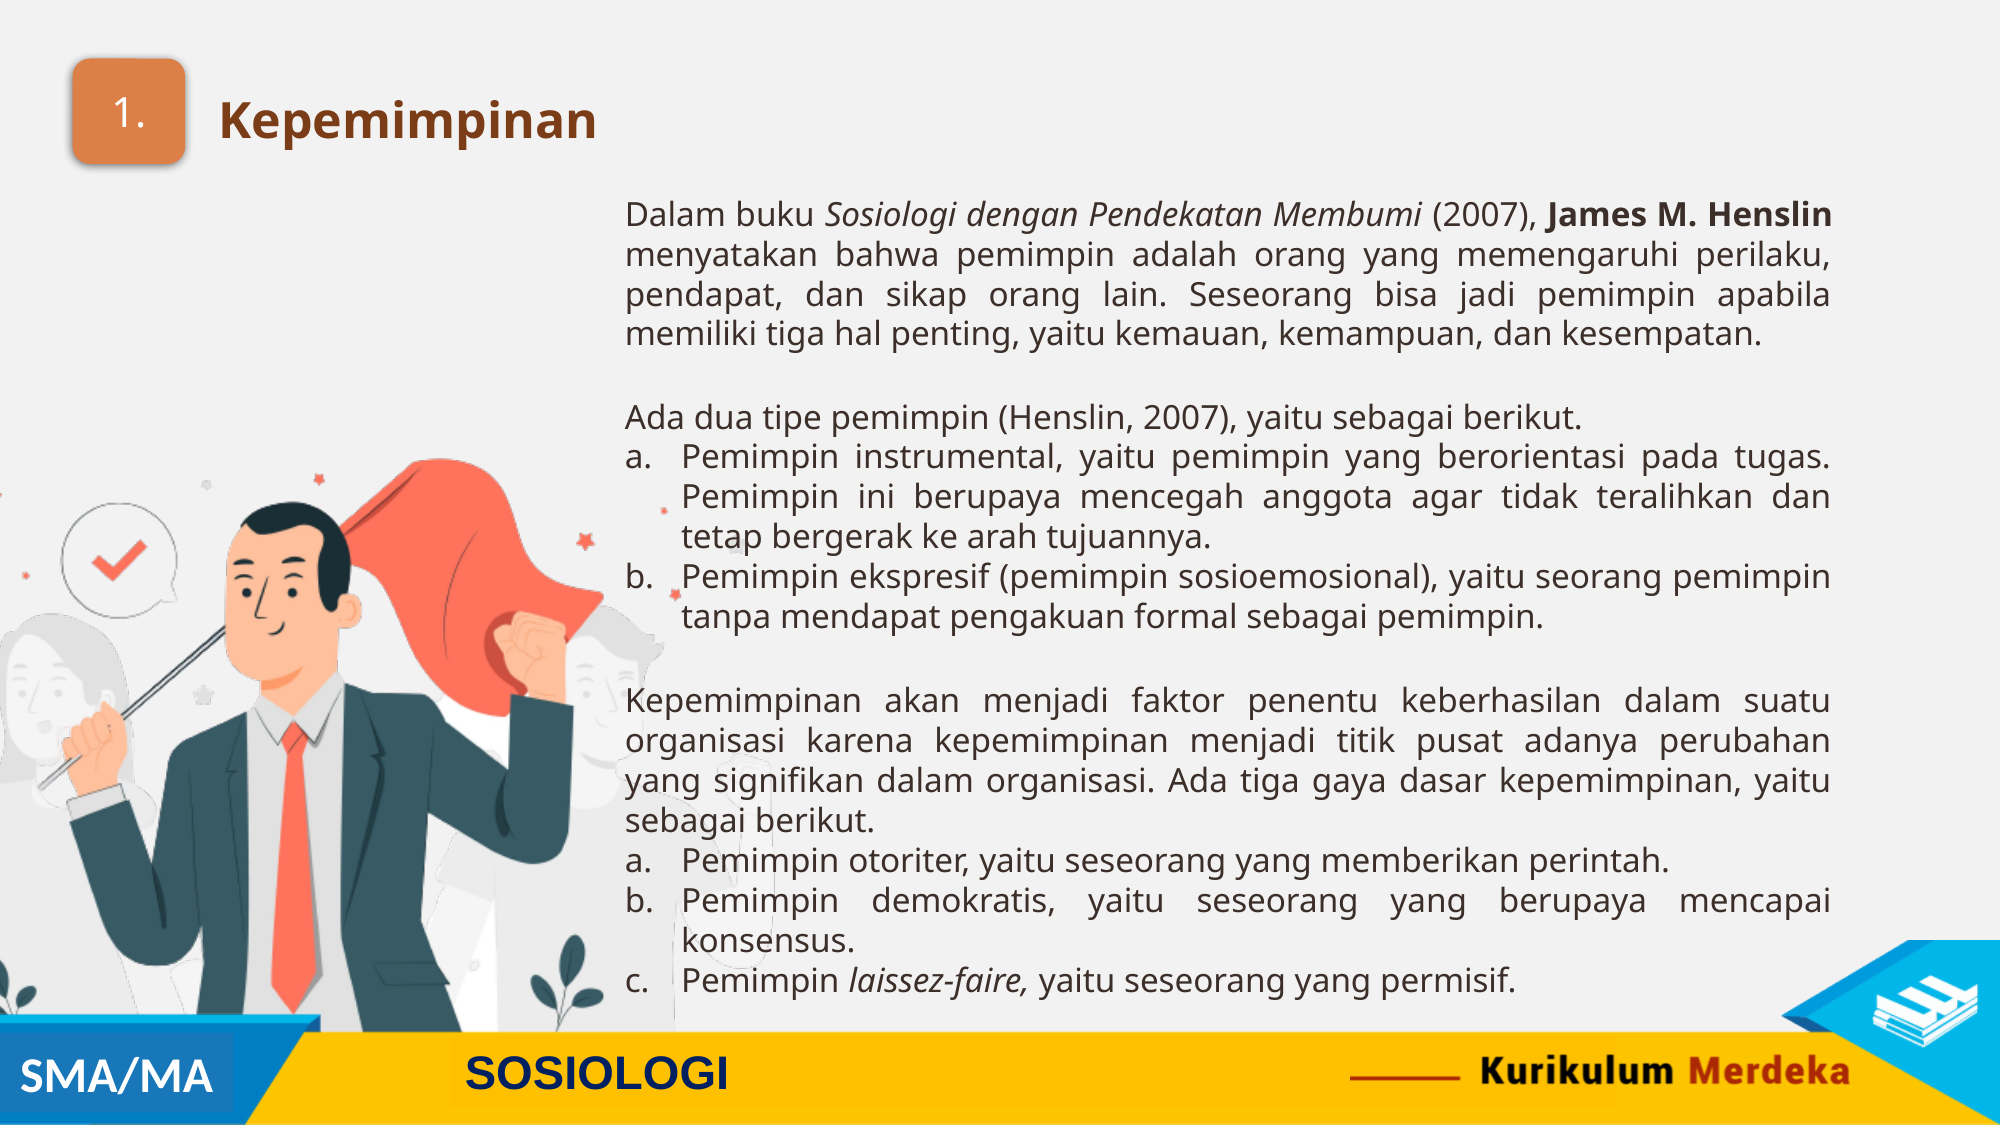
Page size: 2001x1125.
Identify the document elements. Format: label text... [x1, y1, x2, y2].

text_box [0, 940, 2000, 1125]
text_box 1. [72, 58, 186, 164]
picture [0, 421, 811, 940]
text_box Kepemimpinan [203, 80, 971, 156]
text_box Ada dua tipe pemimpin (Henslin, 2007), yaitu sebagai berikut. Pemimpin instrumental, yaitu pemimpin yang berorientasi pada tugas. Pemimpin ini berupaya mencegah anggota agar tidak teralihkan dan tetap bergerak ke arah tujuannya. Pemimpin ekspresif (pemimpin sosioemosional), yaitu seorang pemimpin tanpa mendapat pengakuan formal sebagai pemimpin. [609, 388, 1848, 643]
text_box Kepemimpinan akan menjadi faktor penentu keberhasilan dalam suatu organisasi karena kepemimpinan menjadi titik pusat adanya perubahan yang signifikan dalam organisasi. Ada tiga gaya dasar kepemimpinan, yaitu sebagai berikut. Pemimpin otoriter, yaitu seseorang yang memberikan perintah. Pemimpin demokratis, yaitu seseorang yang berupaya mencapai konsensus. Pemimpin laissez-faire, yaitu seseorang yang permisif. [811, 672, 1848, 940]
text_box Dalam buku Sosiologi dengan Pendekatan Membumi (2007), James M. Henslin menyatakan bahwa pemimpin adalah orang yang memengaruhi perilaku, pendapat, dan sikap orang lain. Seseorang bisa jadi pemimpin apabila memiliki tiga hal penting, yaitu kemauan, kemampuan, dan kesempatan. [609, 185, 1848, 360]
